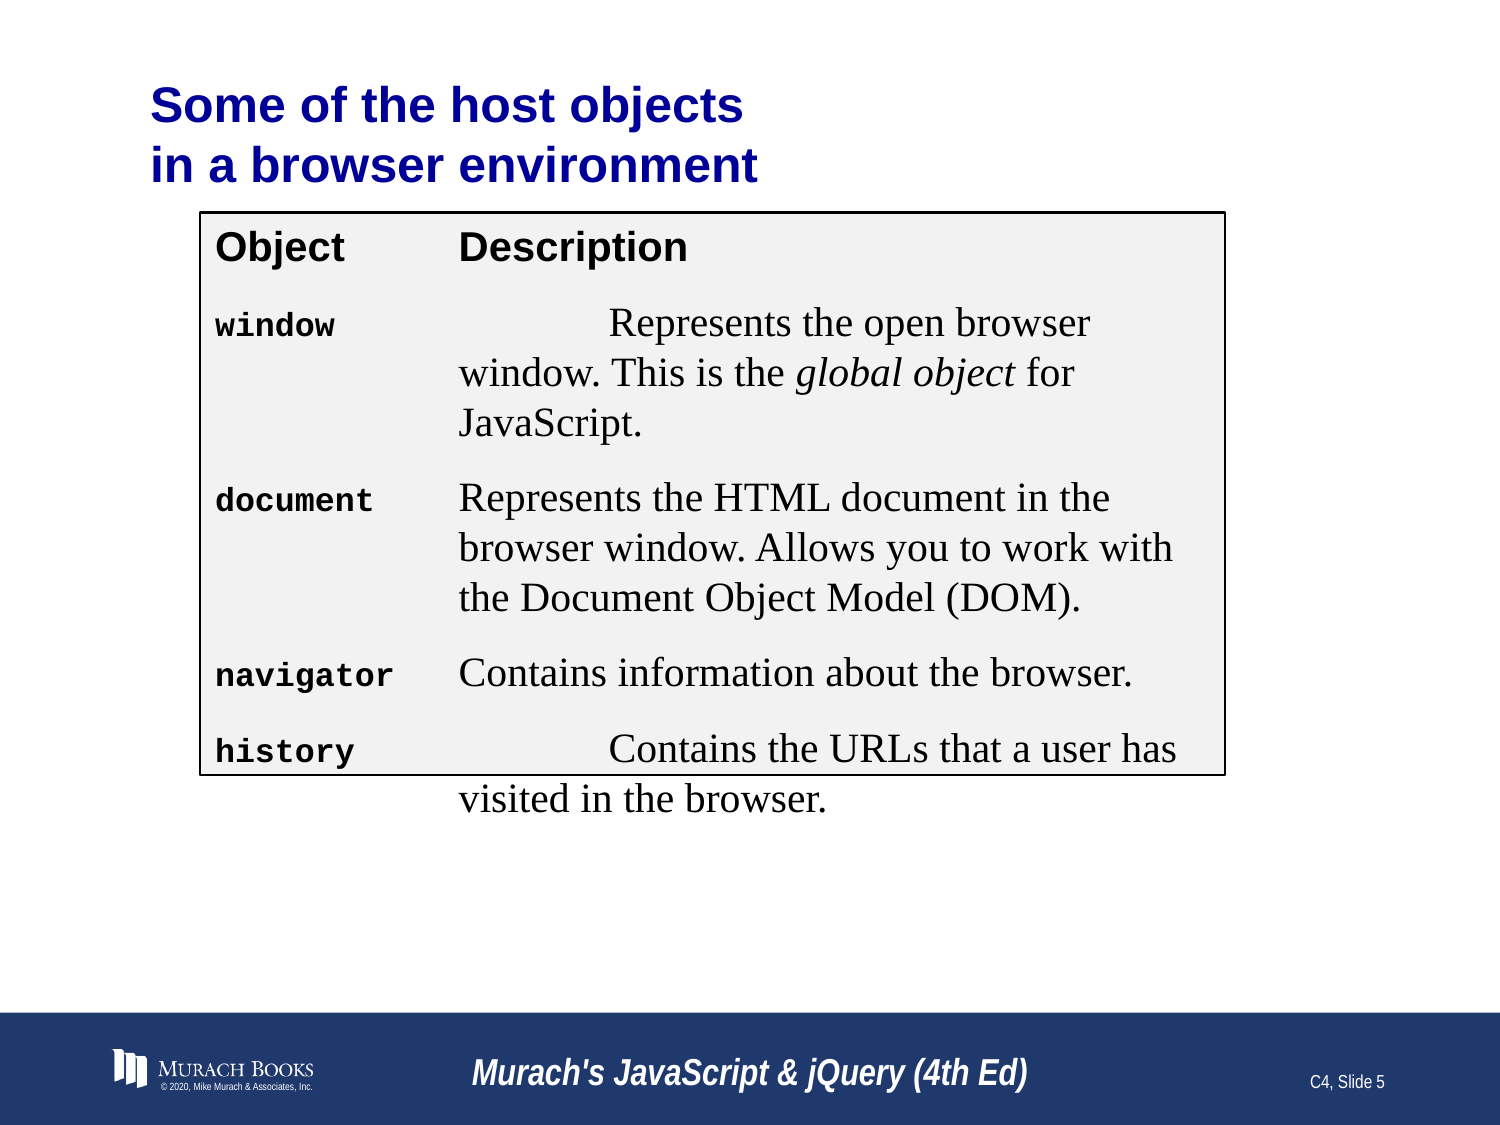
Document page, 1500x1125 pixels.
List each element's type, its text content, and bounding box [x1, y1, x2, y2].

footer © 2020, Mike Murach & Associates, Inc. [12, 1025, 463, 1100]
title Some of the host objects in a browser environment [150, 72, 1350, 194]
slide_number Murach's JavaScript & jQuery (4th Ed) [463, 1025, 1050, 1100]
list Object Description window Represents the open browser window. This is the global object for JavaScript. document Represents the HTML document in the browser window. Allows you to work with the Document Object Model (DOM). navigator Contains information about the browser. history Contains the URLs that a user has visited in the browser. [197, 210, 1228, 778]
slide_number C4, Slide 5 [1087, 1025, 1400, 1100]
